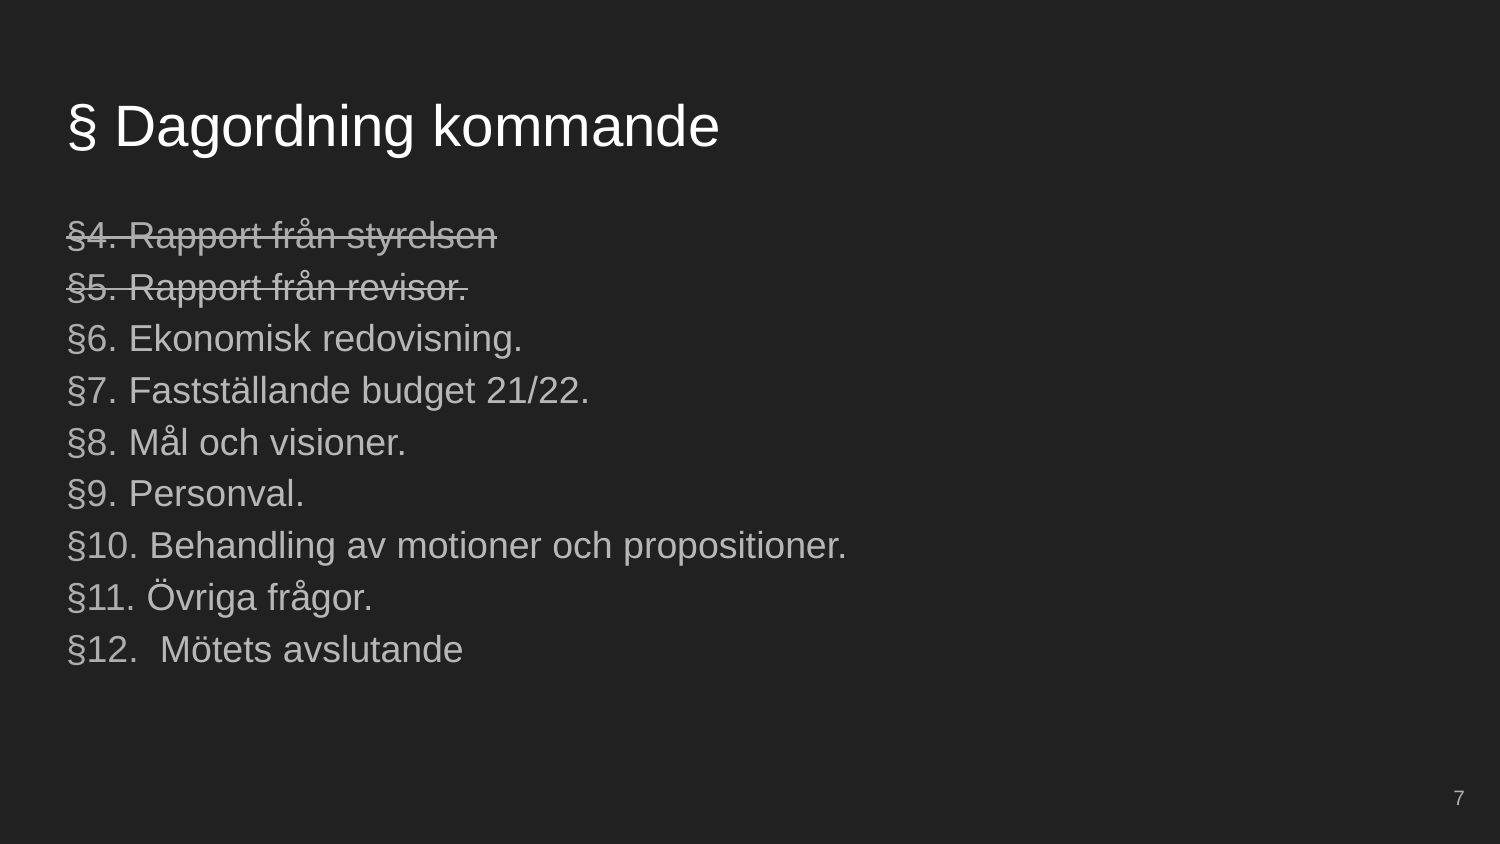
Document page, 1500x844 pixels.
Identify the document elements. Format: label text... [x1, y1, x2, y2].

list §4. Rapport från styrelsen §5. Rapport från revisor. §6. Ekonomisk redovisning. §7. Fastställande budget 21/22. §8. Mål och visioner. §9. Personval. §10. Behandling av motioner och propositioner. §11. Övriga frågor. §12. Mötets avslutande [51, 189, 1449, 750]
slide_number ‹#› [1389, 764, 1480, 830]
title § Dagordning kommande [51, 72, 1449, 167]
